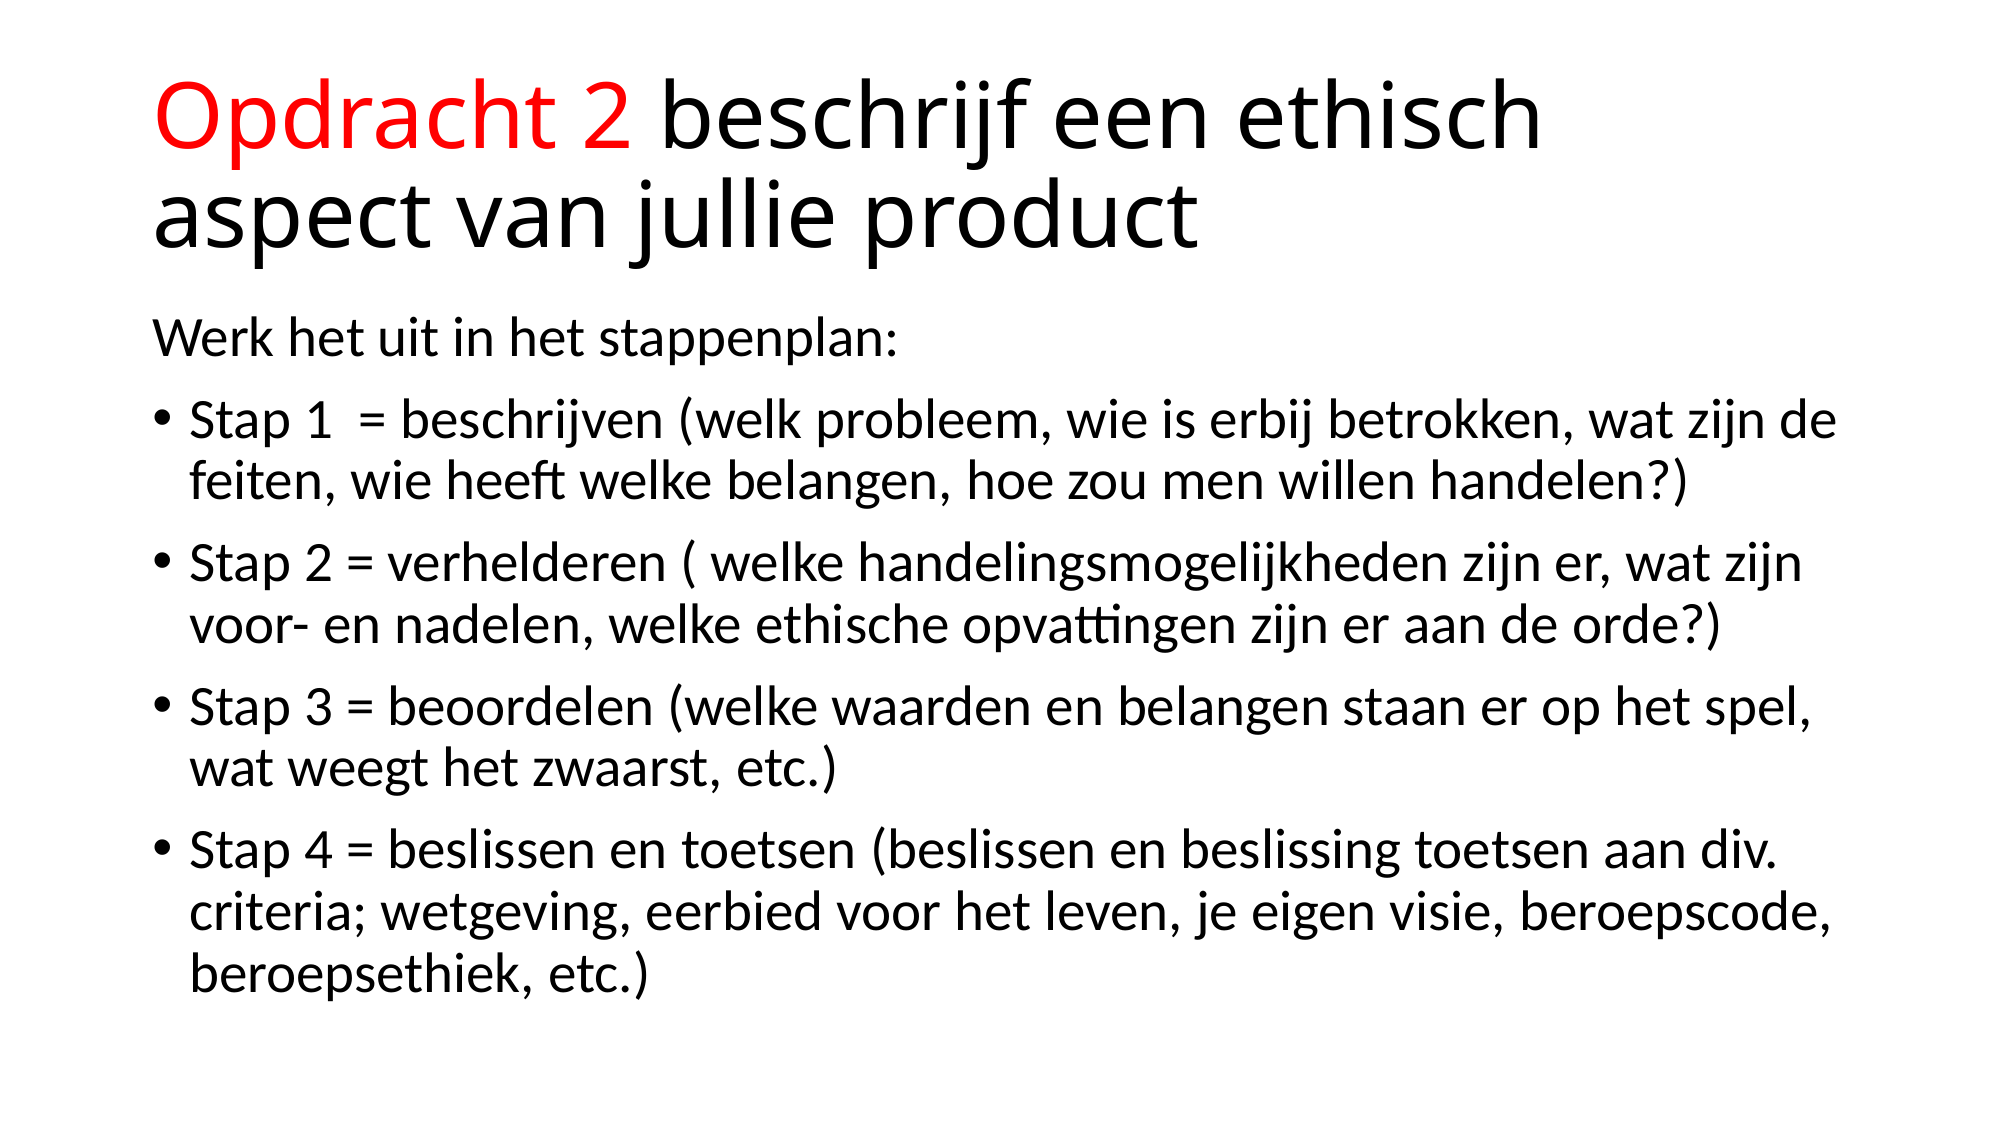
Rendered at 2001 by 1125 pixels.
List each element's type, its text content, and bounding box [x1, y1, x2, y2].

list Werk het uit in het stappenplan: Stap 1 = beschrijven (welk probleem, wie is erbij betrokken, wat zijn de feiten, wie heeft welke belangen, hoe zou men willen handelen?) Stap 2 = verhelderen ( welke handelingsmogelijkheden zijn er, wat zijn voor- en nadelen, welke ethische opvattingen zijn er aan de orde?) Stap 3 = beoordelen (welke waarden en belangen staan er op het spel, wat weegt het zwaarst, etc.) Stap 4 = beslissen en toetsen (beslissen en beslissing toetsen aan div. criteria; wetgeving, eerbied voor het leven, je eigen visie, beroepscode, beroepsethiek, etc.) [137, 299, 1863, 1014]
title Opdracht 2 beschrijf een ethisch aspect van jullie product [137, 59, 1863, 278]
